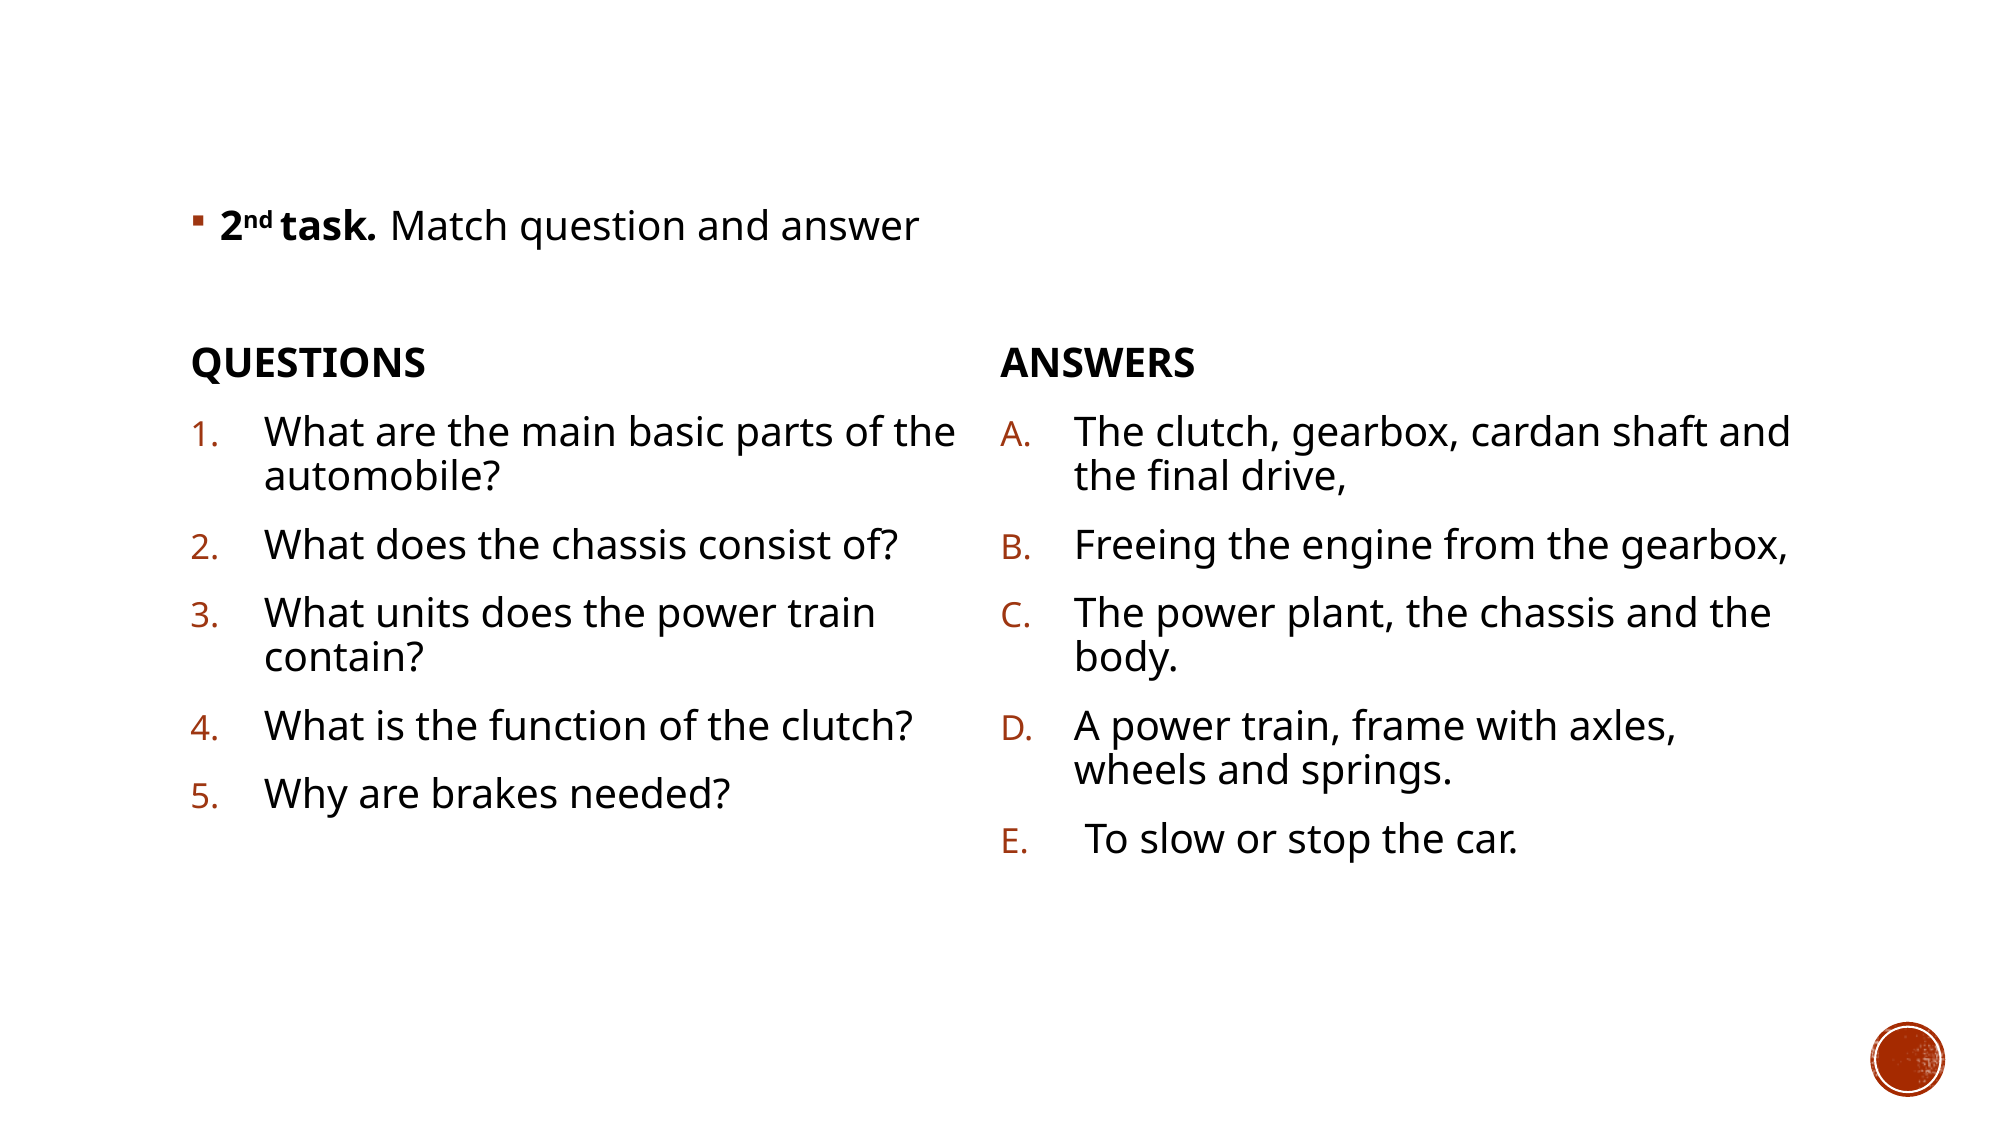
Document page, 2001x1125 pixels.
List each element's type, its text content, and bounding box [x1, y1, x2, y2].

list 2nd task. Match question and answer QUESTIONS What are the main basic parts of the automobile? What does the chassis consist of? What units does the power train contain? What is the function of the clutch? Why are brakes needed? ANSWERS The clutch, gearbox, cardan shaft and the final drive, Freeing the engine from the gearbox, The power plant, the chassis and the body. A power train, frame with axles, wheels and springs. To slow or stop the car. [175, 198, 1826, 898]
